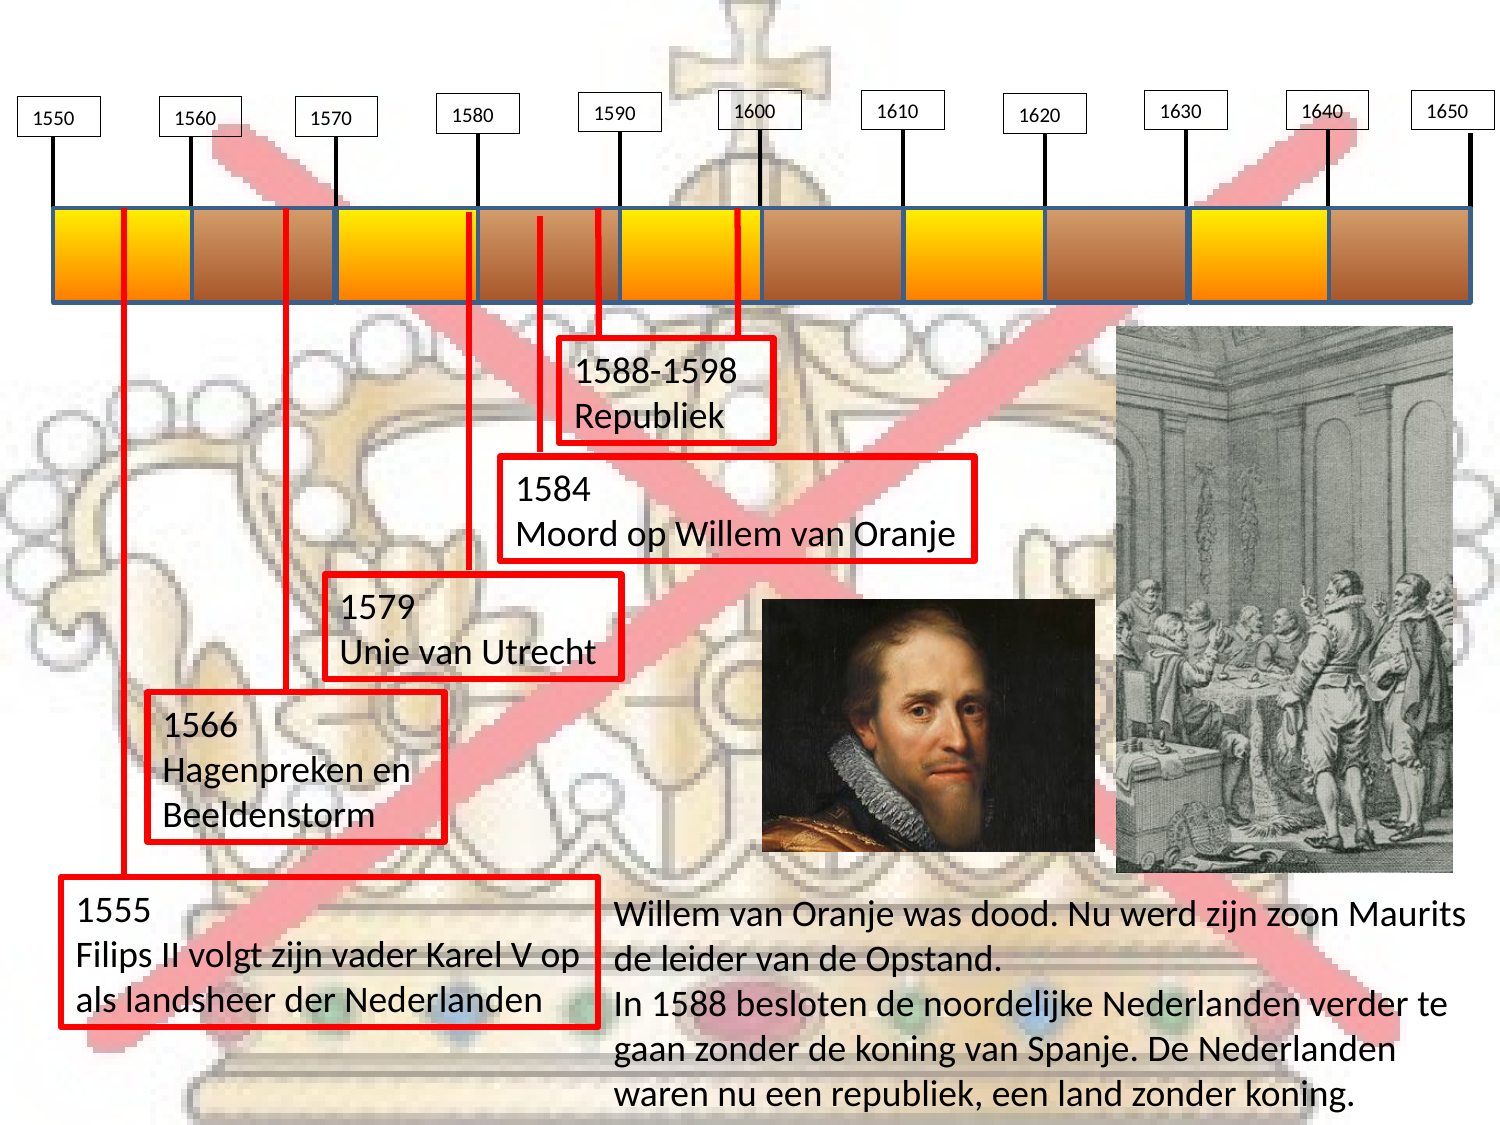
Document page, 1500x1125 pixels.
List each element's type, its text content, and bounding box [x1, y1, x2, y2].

text_box 1620 [1003, 93, 1087, 134]
text_box 1630 [1144, 90, 1228, 130]
picture [762, 598, 1095, 852]
text_box [339, 206, 473, 305]
text_box [195, 206, 332, 305]
text_box 1566 Hagenpreken en Beeldenstorm [147, 692, 445, 843]
text_box [476, 206, 622, 305]
text_box 1570 [295, 96, 378, 137]
text_box 1590 [578, 92, 662, 132]
text_box [56, 206, 188, 305]
text_box 1580 [436, 93, 520, 134]
text_box 1550 [17, 96, 101, 137]
text_box 1560 [159, 96, 242, 137]
text_box 1650 [1411, 90, 1495, 130]
text_box Willem van Oranje was dood. Nu werd zijn zoon Maurits de leider van de Opstand. In 1588 besloten de noordelijke Nederlanden verder te gaan zonder de koning van Spanje. De Nederlanden waren nu een republiek, een land zonder koning. [598, 881, 1495, 1122]
text_box 1555 Filips II volgt zijn vader Karel V op als landsheer der Nederlanden [60, 877, 599, 1027]
text_box 1610 [861, 90, 945, 130]
text_box 1640 [1286, 90, 1369, 130]
text_box [1043, 206, 1182, 305]
text_box 1584 Moord op Willem van Oranje [500, 456, 975, 562]
text_box 1600 [718, 90, 802, 130]
text_box [622, 206, 757, 305]
text_box 1579 Unie van Utrecht [324, 574, 622, 680]
text_box [906, 206, 1043, 305]
text_box [763, 206, 899, 305]
text_box [1189, 206, 1325, 305]
text_box 1588-1598 Republiek [559, 338, 774, 443]
text_box [1331, 206, 1467, 305]
picture [1116, 325, 1453, 873]
